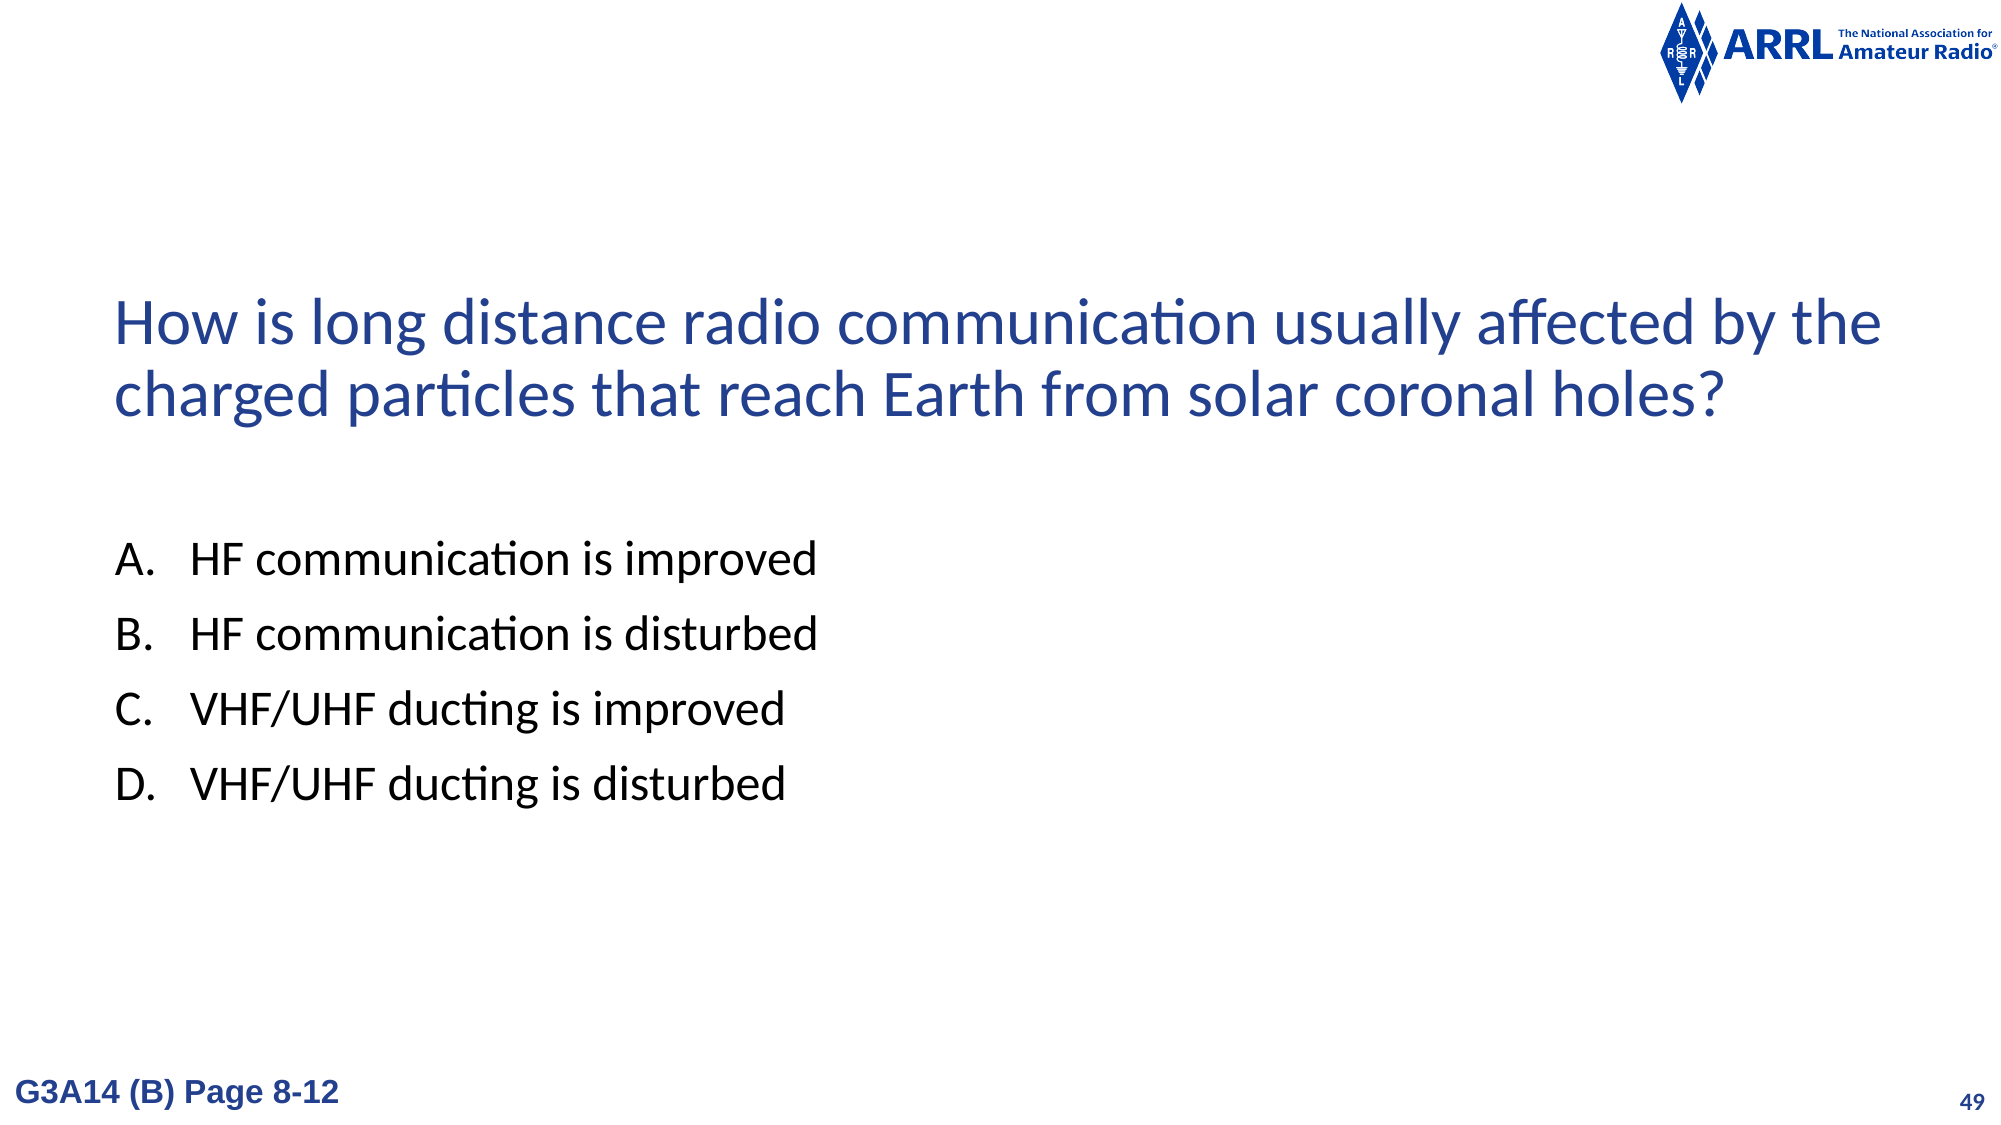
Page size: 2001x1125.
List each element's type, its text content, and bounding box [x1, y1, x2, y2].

text_box G3A14 (B) Page 8-12 [0, 1062, 1313, 1118]
text_box 49 [1875, 1077, 2000, 1123]
title How is long distance radio communication usually affected by the charged particles that reach Earth from solar coronal holes? [99, 249, 1900, 468]
list HF communication is improved HF communication is disturbed VHF/UHF ducting is improved VHF/UHF ducting is disturbed [99, 525, 1900, 1005]
picture [1658, 0, 1999, 106]
